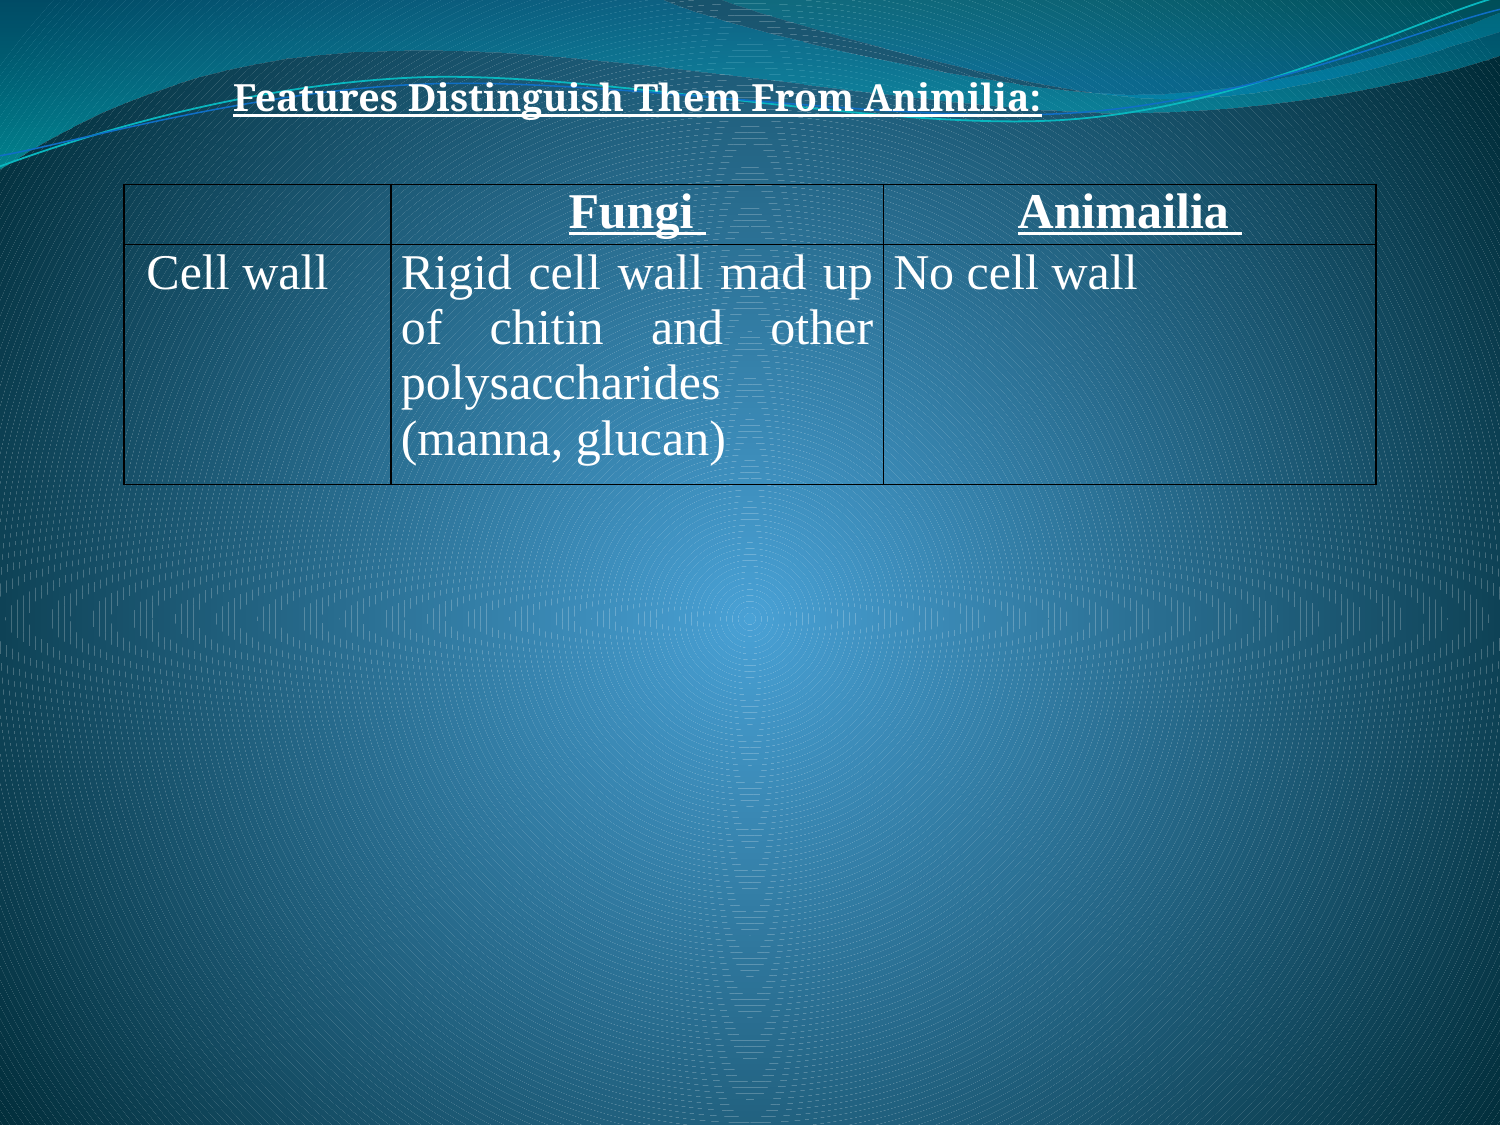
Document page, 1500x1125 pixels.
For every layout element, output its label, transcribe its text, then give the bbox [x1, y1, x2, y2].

table_cell Rigid cell wall mad up of chitin and other polysaccharides (manna, glucan) [392, 245, 883, 484]
text_box Features Distinguish Them From Animilia: [218, 66, 1329, 172]
table_cell Cell wall [125, 245, 390, 484]
table_header Fungi [392, 185, 883, 244]
table_header Animailia [884, 185, 1375, 244]
table_header [125, 185, 390, 244]
table_cell No cell wall [884, 245, 1375, 484]
